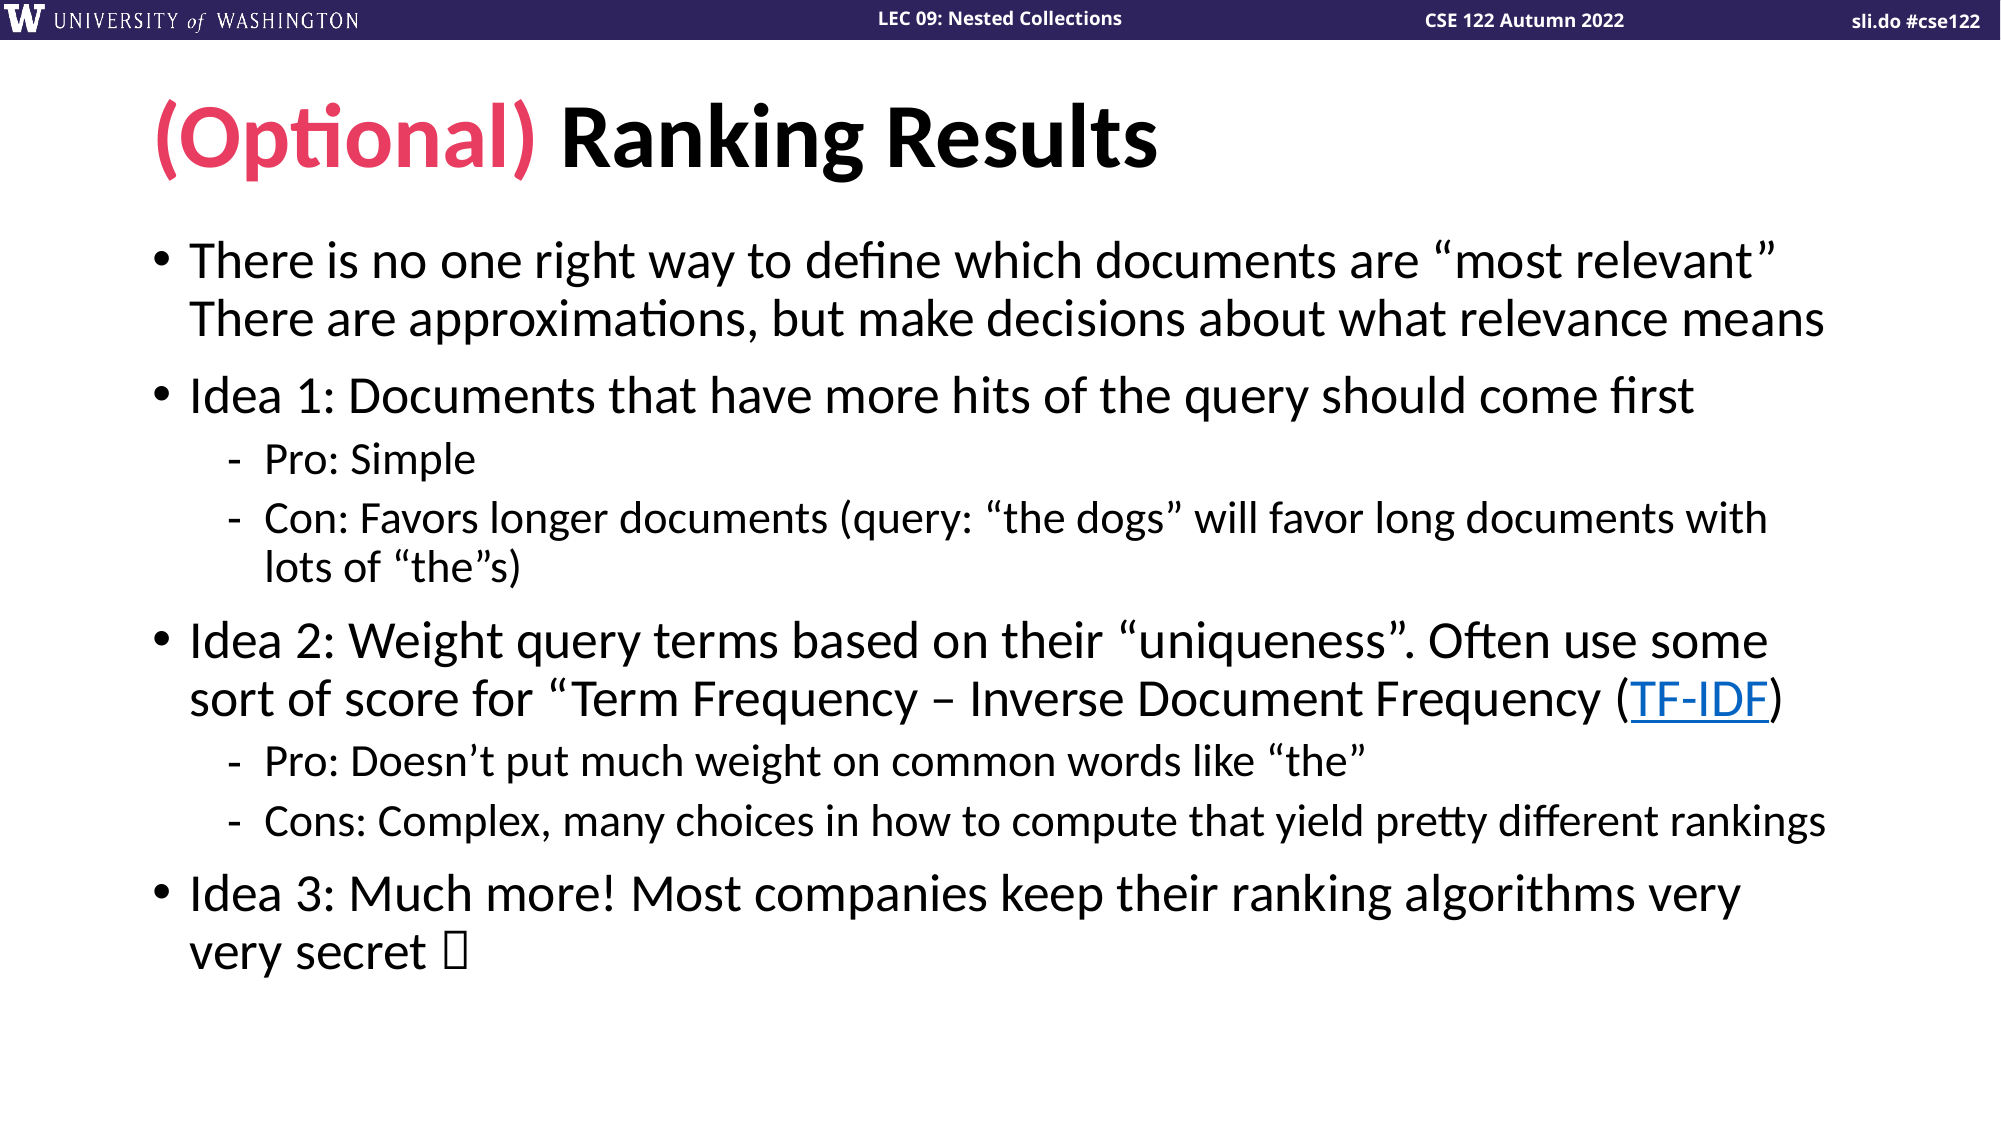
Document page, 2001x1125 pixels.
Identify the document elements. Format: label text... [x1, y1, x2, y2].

title (Optional) Ranking Results [137, 74, 1863, 200]
list There is no one right way to define which documents are “most relevant” There are approximations, but make decisions about what relevance means Idea 1: Documents that have more hits of the query should come first Pro: Simple Con: Favors longer documents (query: “the dogs” will favor long documents with lots of “the”s) Idea 2: Weight query terms based on their “uniqueness”. Often use some sort of score for “Term Frequency – Inverse Document Frequency (TF-IDF) Pro: Doesn’t put much weight on common words like “the” Cons: Complex, many choices in how to compute that yield pretty different rankings Idea 3: Much more! Most companies keep their ranking algorithms very very secret  [137, 224, 1863, 1083]
picture [4, 4, 358, 33]
